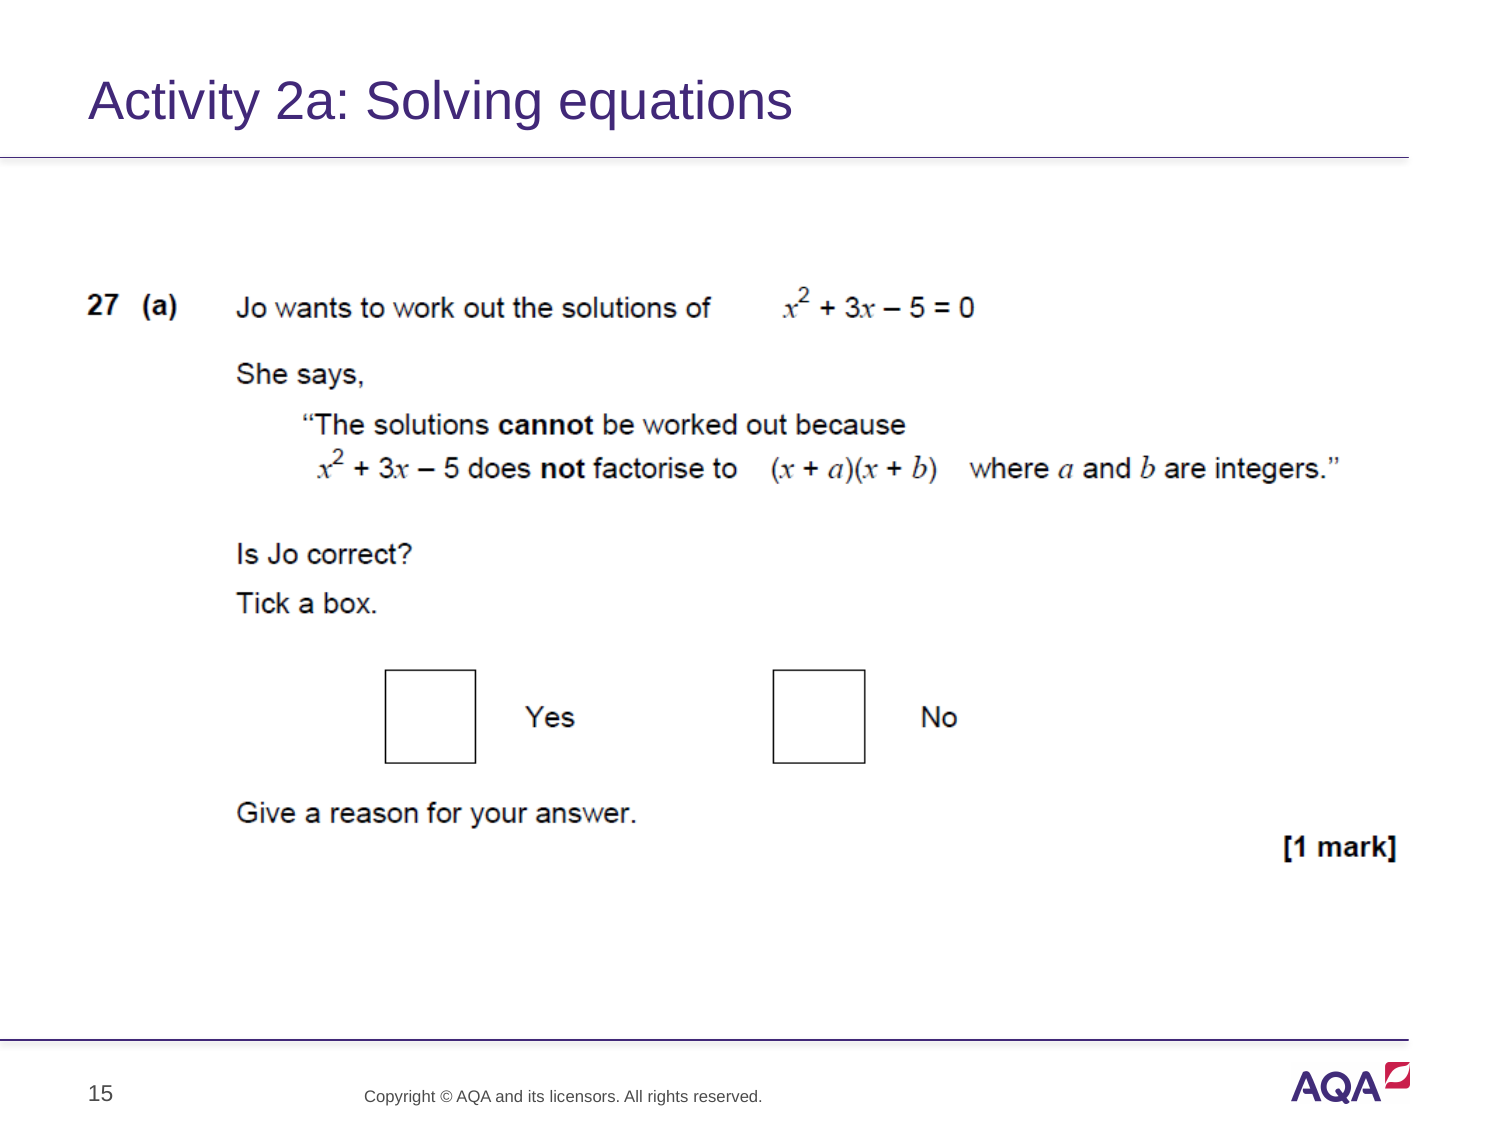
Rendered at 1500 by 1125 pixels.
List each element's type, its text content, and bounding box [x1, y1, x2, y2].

picture [80, 242, 1404, 885]
slide_number 15 [72, 1062, 188, 1123]
title Activity 2a: Solving equations [88, 72, 1409, 144]
footer Copyright © AQA and its licensors. All rights reserved. [324, 1084, 764, 1124]
picture [1291, 1062, 1410, 1104]
